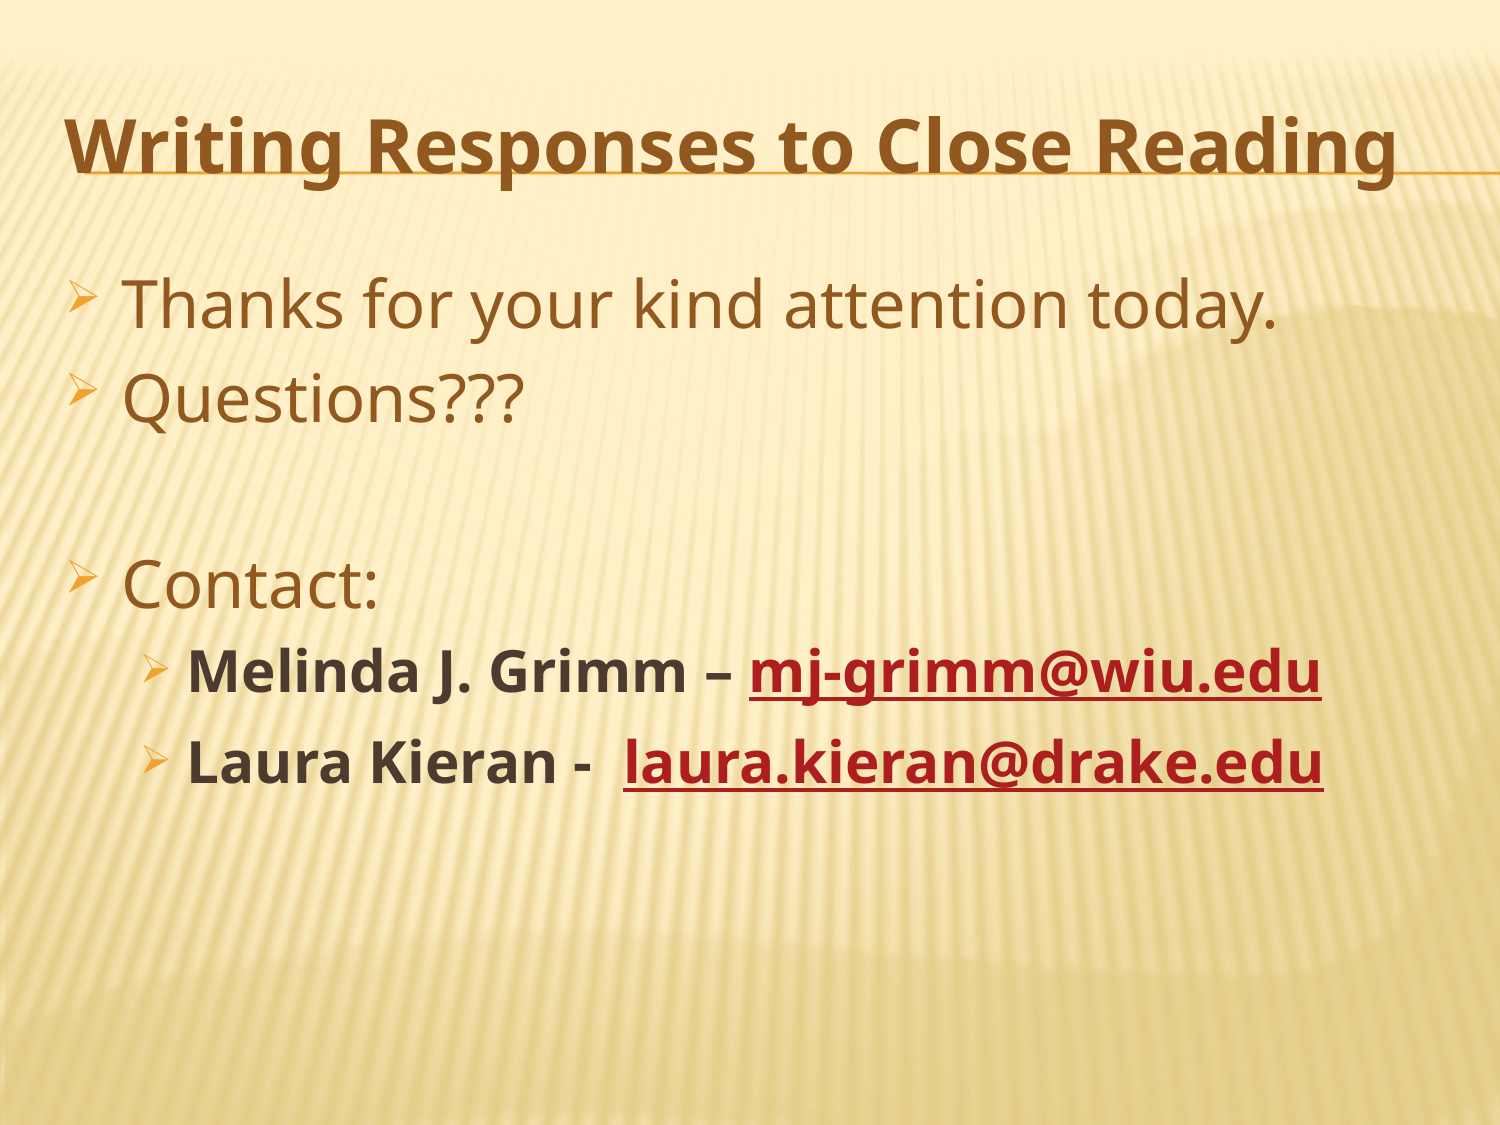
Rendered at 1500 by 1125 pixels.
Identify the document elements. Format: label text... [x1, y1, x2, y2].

title Writing Responses to Close Reading [50, 75, 1475, 213]
list Thanks for your kind attention today. Questions??? Contact: Melinda J. Grimm – mj-grimm@wiu.edu Laura Kieran - laura.kieran@drake.edu [50, 254, 1475, 998]
